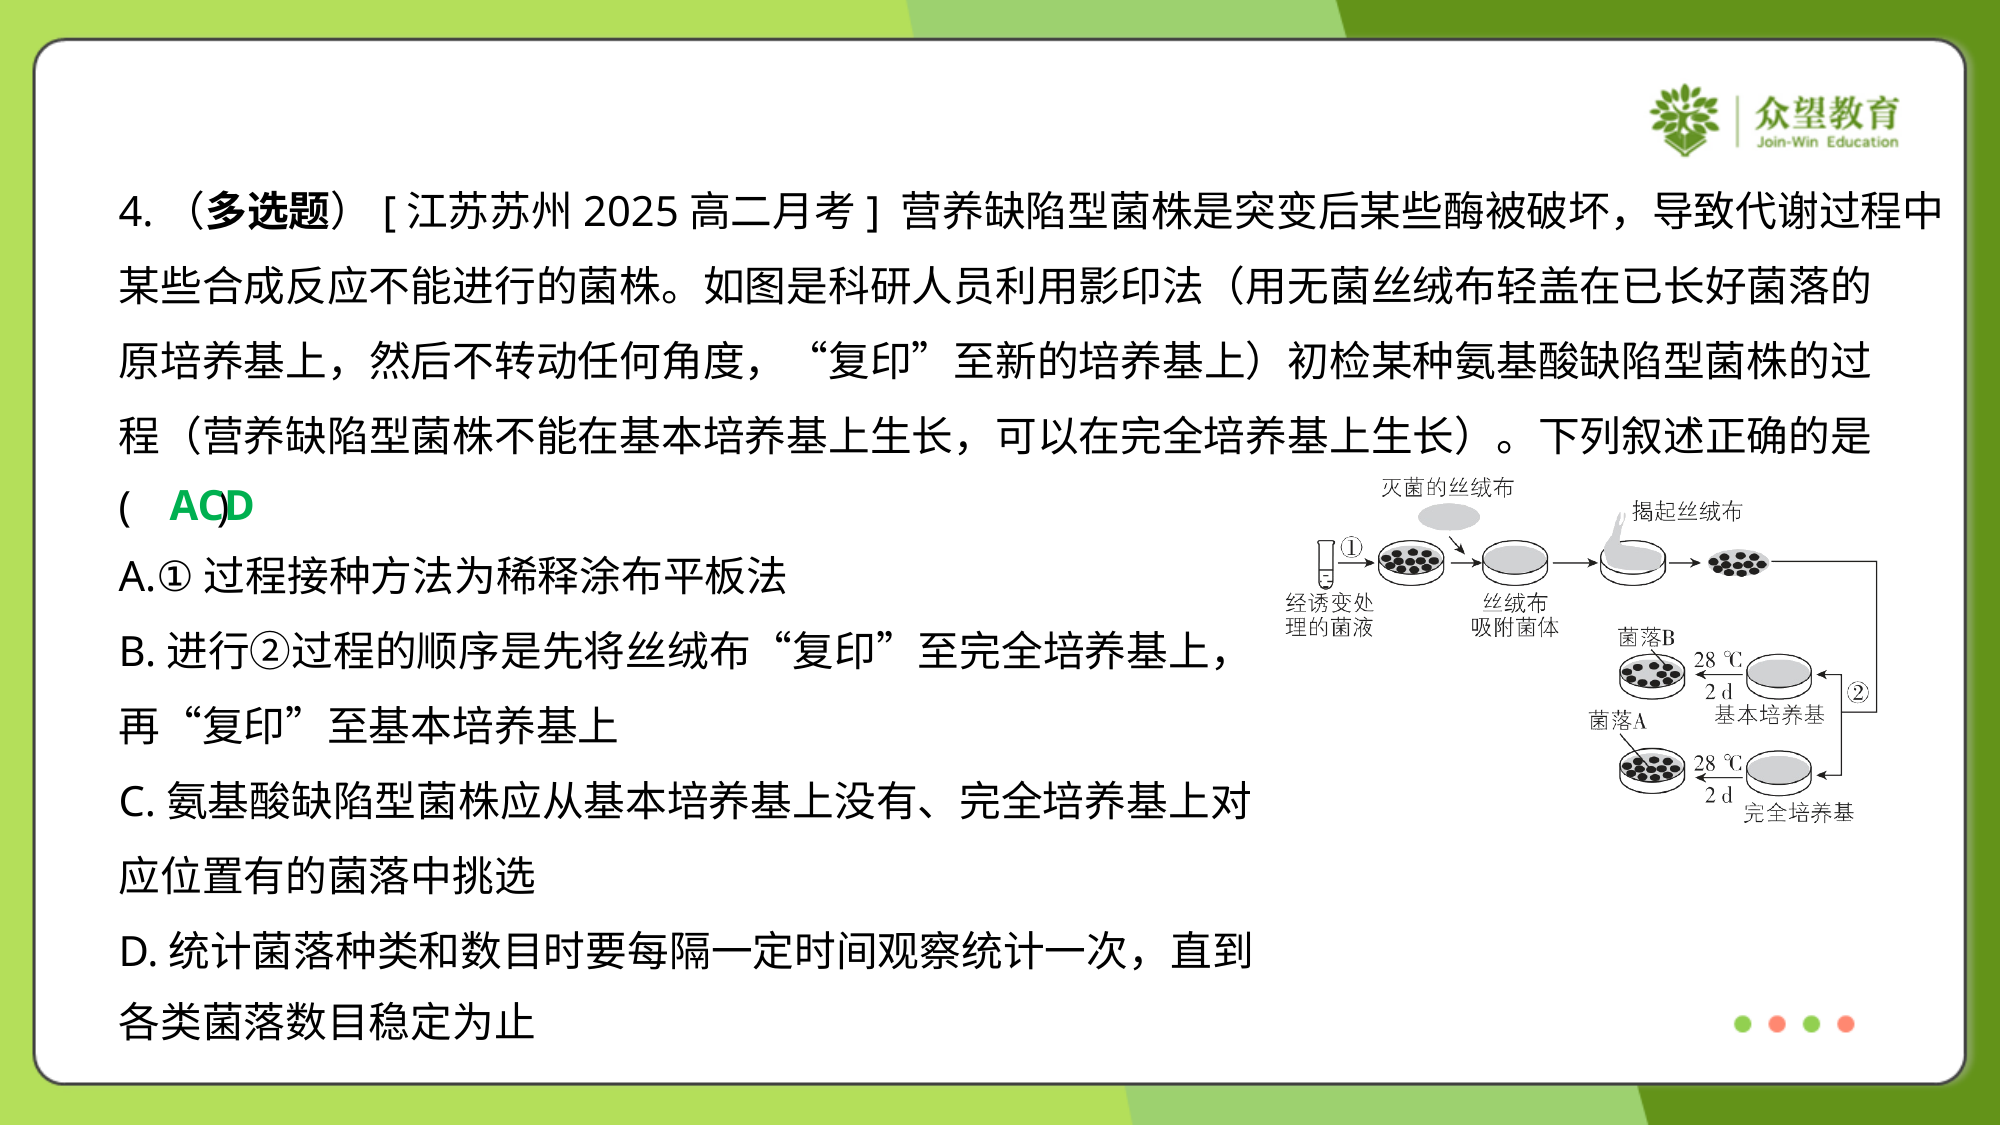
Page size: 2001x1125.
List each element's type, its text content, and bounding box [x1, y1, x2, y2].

text_box 4.（多选题）[江苏苏州2025高二月考] 营养缺陷型菌株是突变后某些酶被破坏，导致代谢过程中 某些合成反应不能进行的菌株。如图是科研人员利用影印法（用无菌丝绒布轻盖在已长好菌落的 原培养基上，然后不转动任何角度，“复印”至新的培养基上）初检某种氨基酸缺陷型菌株的过 程（营养缺陷型菌株不能在基本培养基上生长，可以在完全培养基上生长）。下列叙述正确的是 ( ) [118, 159, 1883, 523]
picture [0, 0, 2000, 1125]
text_box A.①过程接种方法为稀释涂布平板法 B.进行②过程的顺序是先将丝绒布“复印”至完全培养基上， 再“复印”至基本培养基上 C.氨基酸缺陷型菌株应从基本培养基上没有、完全培养基上对 应位置有的菌落中挑选 D.统计菌落种类和数目时要每隔一定时间观察统计一次，直到 各类菌落数目稳定为止 [118, 525, 1263, 1039]
text_box ACD [151, 457, 274, 522]
